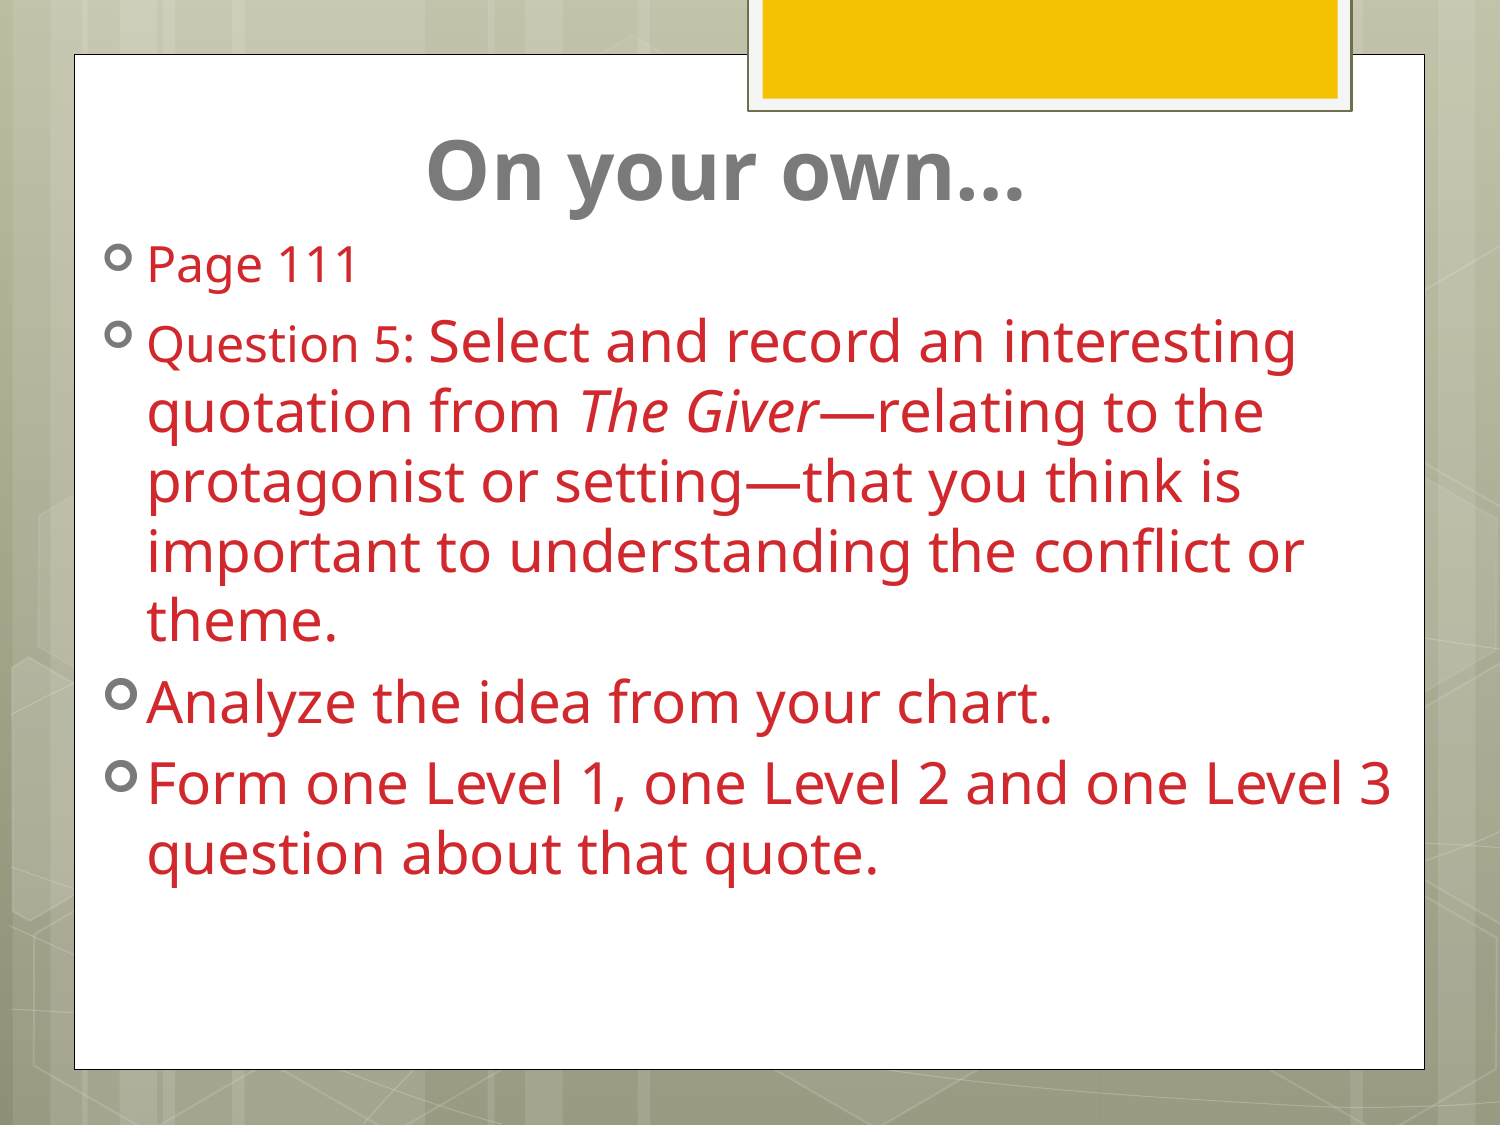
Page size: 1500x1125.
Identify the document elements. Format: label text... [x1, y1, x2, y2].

title On your own… [150, 37, 1303, 224]
list Page 111 Question 5: Select and record an interesting quotation from The Giver—relating to the protagonist or setting—that you think is important to understanding the conflict or theme. Analyze the idea from your chart. Form one Level 1, one Level 2 and one Level 3 question about that quote. [75, 224, 1425, 1100]
